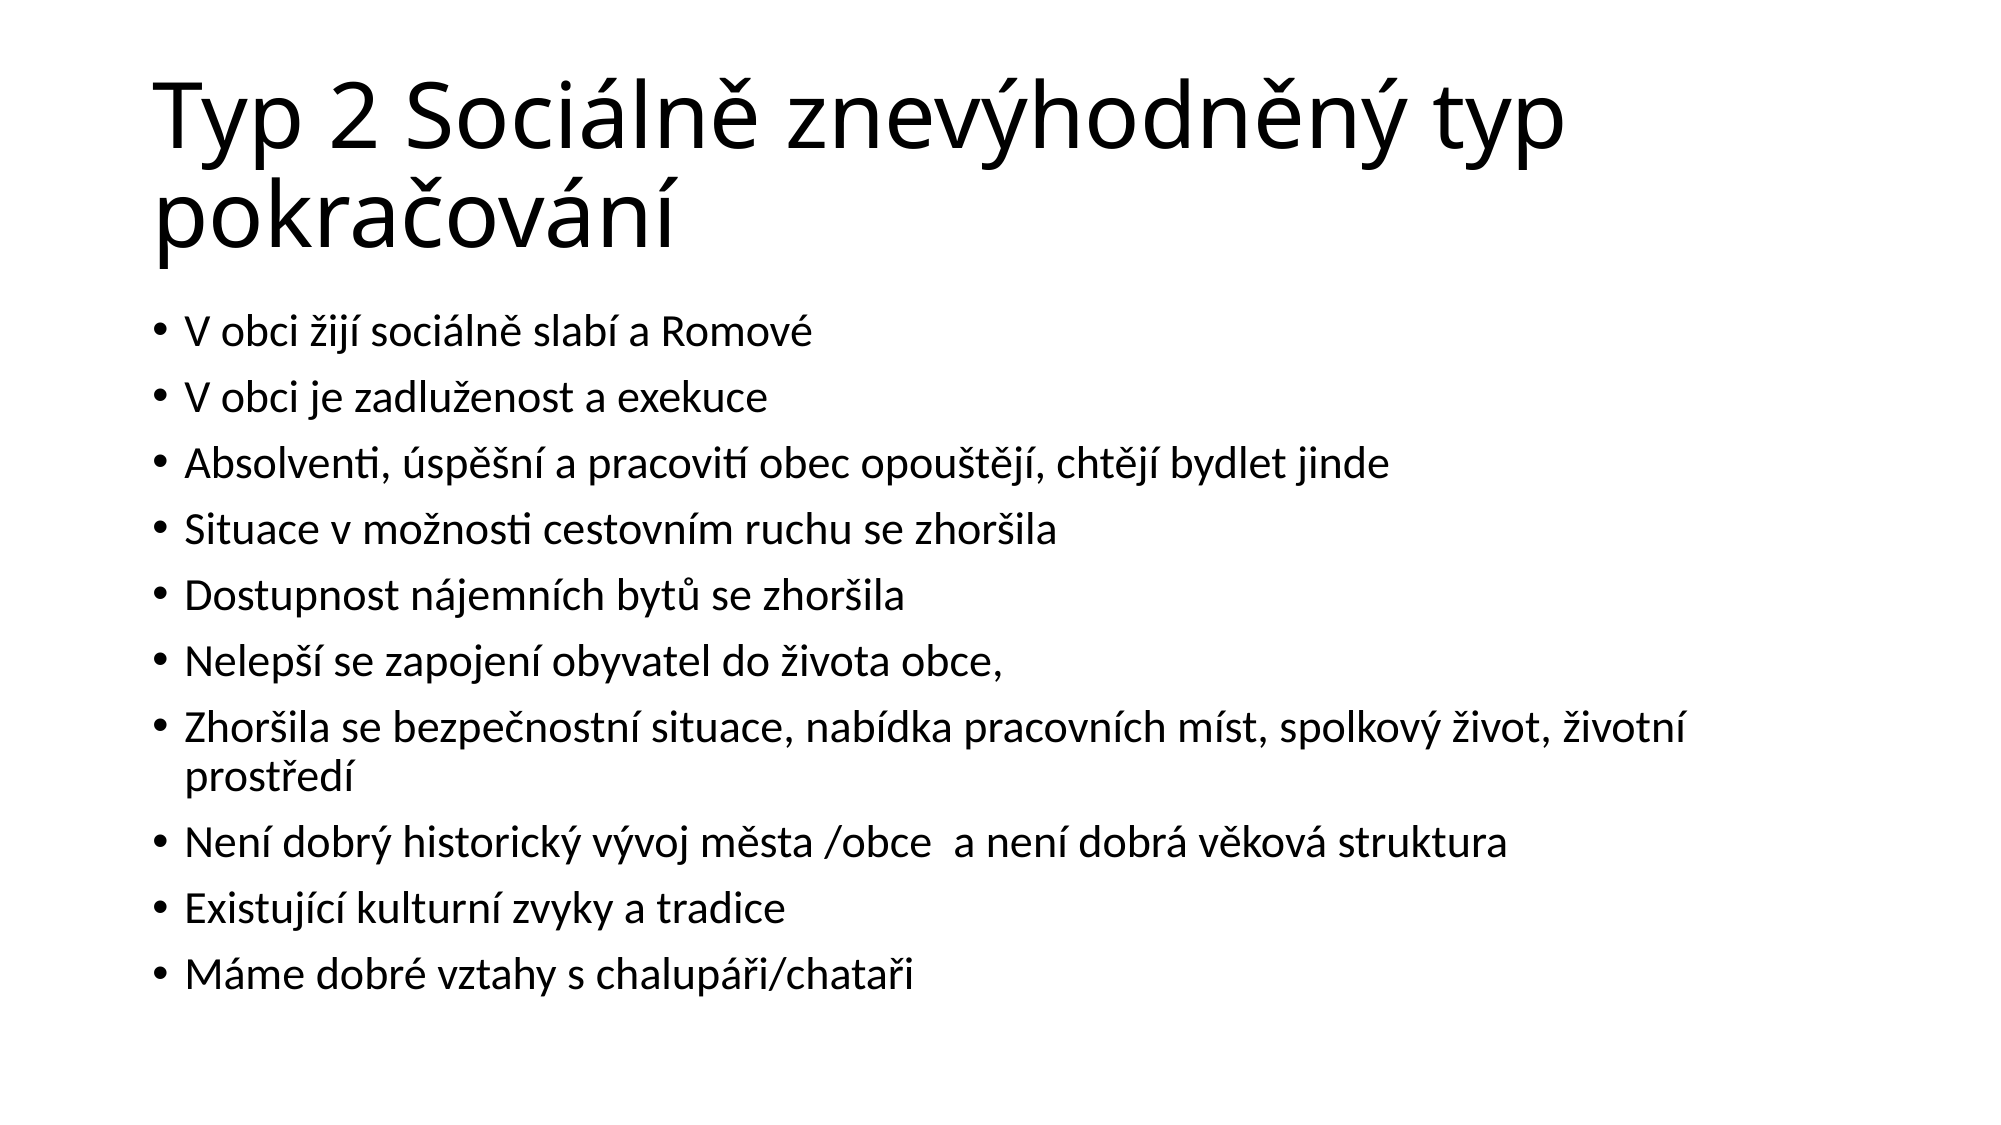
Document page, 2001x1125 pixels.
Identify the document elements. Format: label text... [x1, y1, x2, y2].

list V obci žijí sociálně slabí a Romové V obci je zadluženost a exekuce Absolventi, úspěšní a pracovití obec opouštějí, chtějí bydlet jinde Situace v možnosti cestovním ruchu se zhoršila Dostupnost nájemních bytů se zhoršila Nelepší se zapojení obyvatel do života obce, Zhoršila se bezpečnostní situace, nabídka pracovních míst, spolkový život, životní prostředí Není dobrý historický vývoj města /obce a není dobrá věková struktura Existující kulturní zvyky a tradice Máme dobré vztahy s chalupáři/chataři [137, 299, 1863, 1014]
title Typ 2 Sociálně znevýhodněný typ pokračování [137, 59, 1863, 278]
